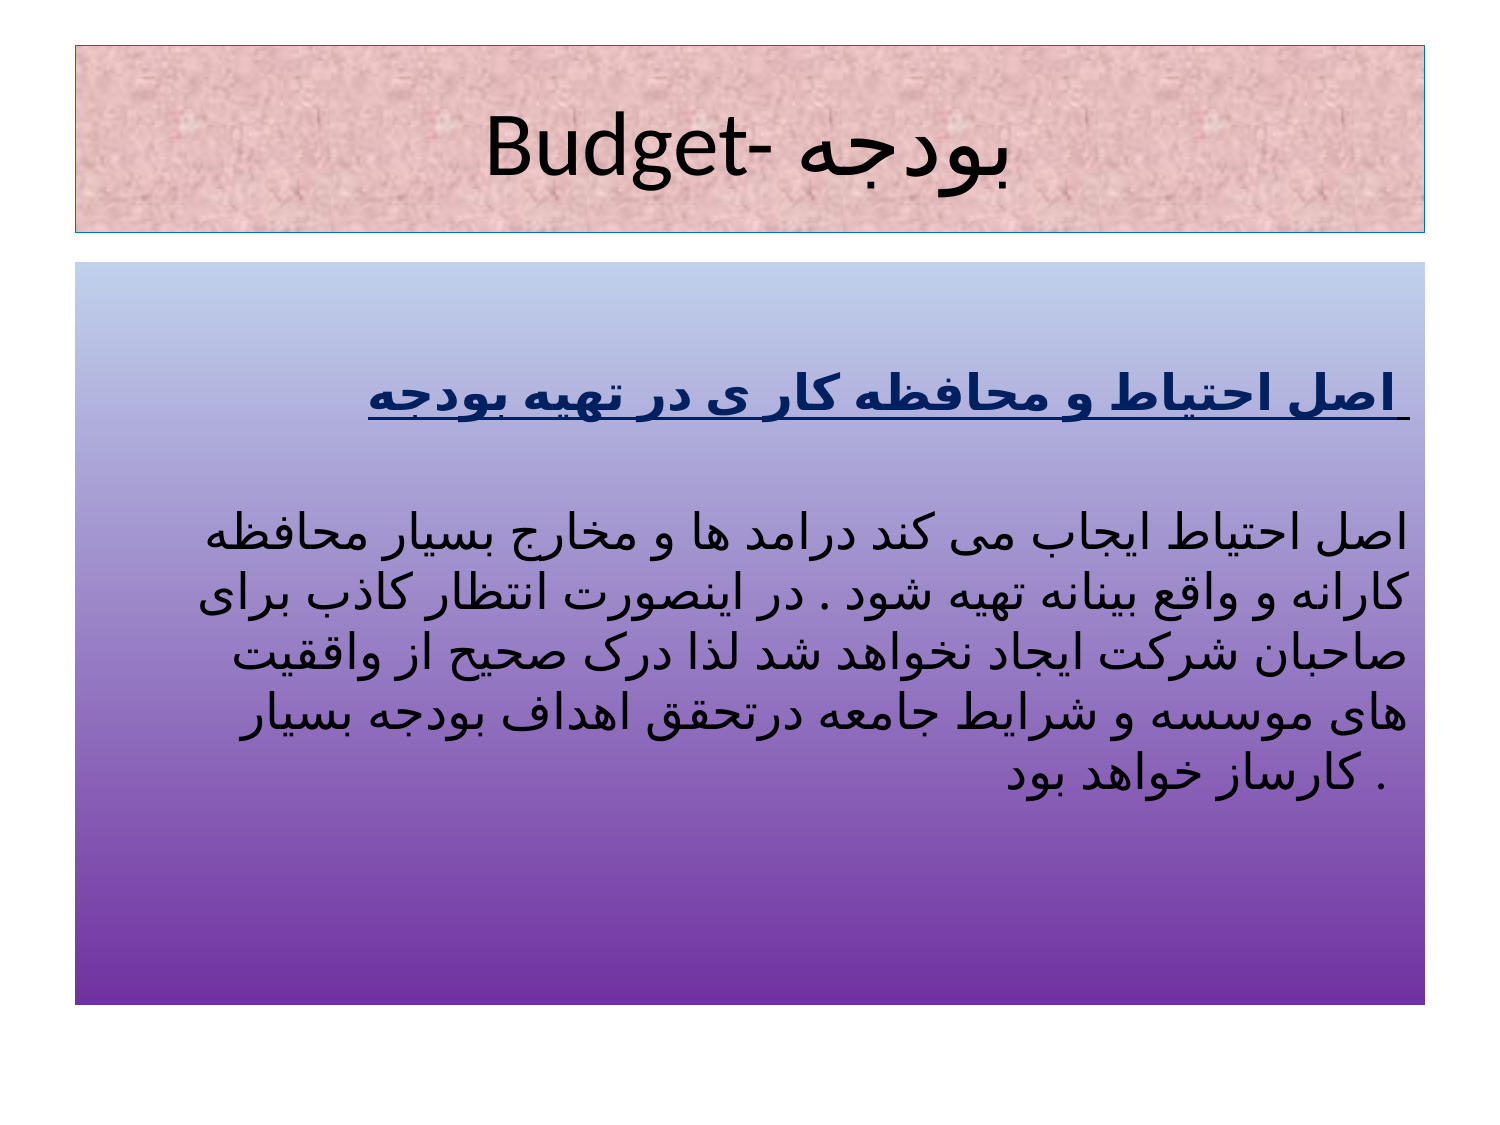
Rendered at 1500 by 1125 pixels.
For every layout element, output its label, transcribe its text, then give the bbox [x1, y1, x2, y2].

title Budget- بودجه [75, 45, 1425, 233]
list اصل احتیاط و محافظه کار ی در تهیه بودجه اصل احتیاط ایجاب می کند درامد ها و مخارج بسیار محافظه کارانه و واقع بینانه تهیه شود . در اینصورت انتظار کاذب برای صاحبان شرکت ایجاد نخواهد شد لذا درک صحیح از واققیت های موسسه و شرایط جامعه درتحقق اهداف بودجه بسیار کارساز خواهد بود . [75, 262, 1425, 1005]
